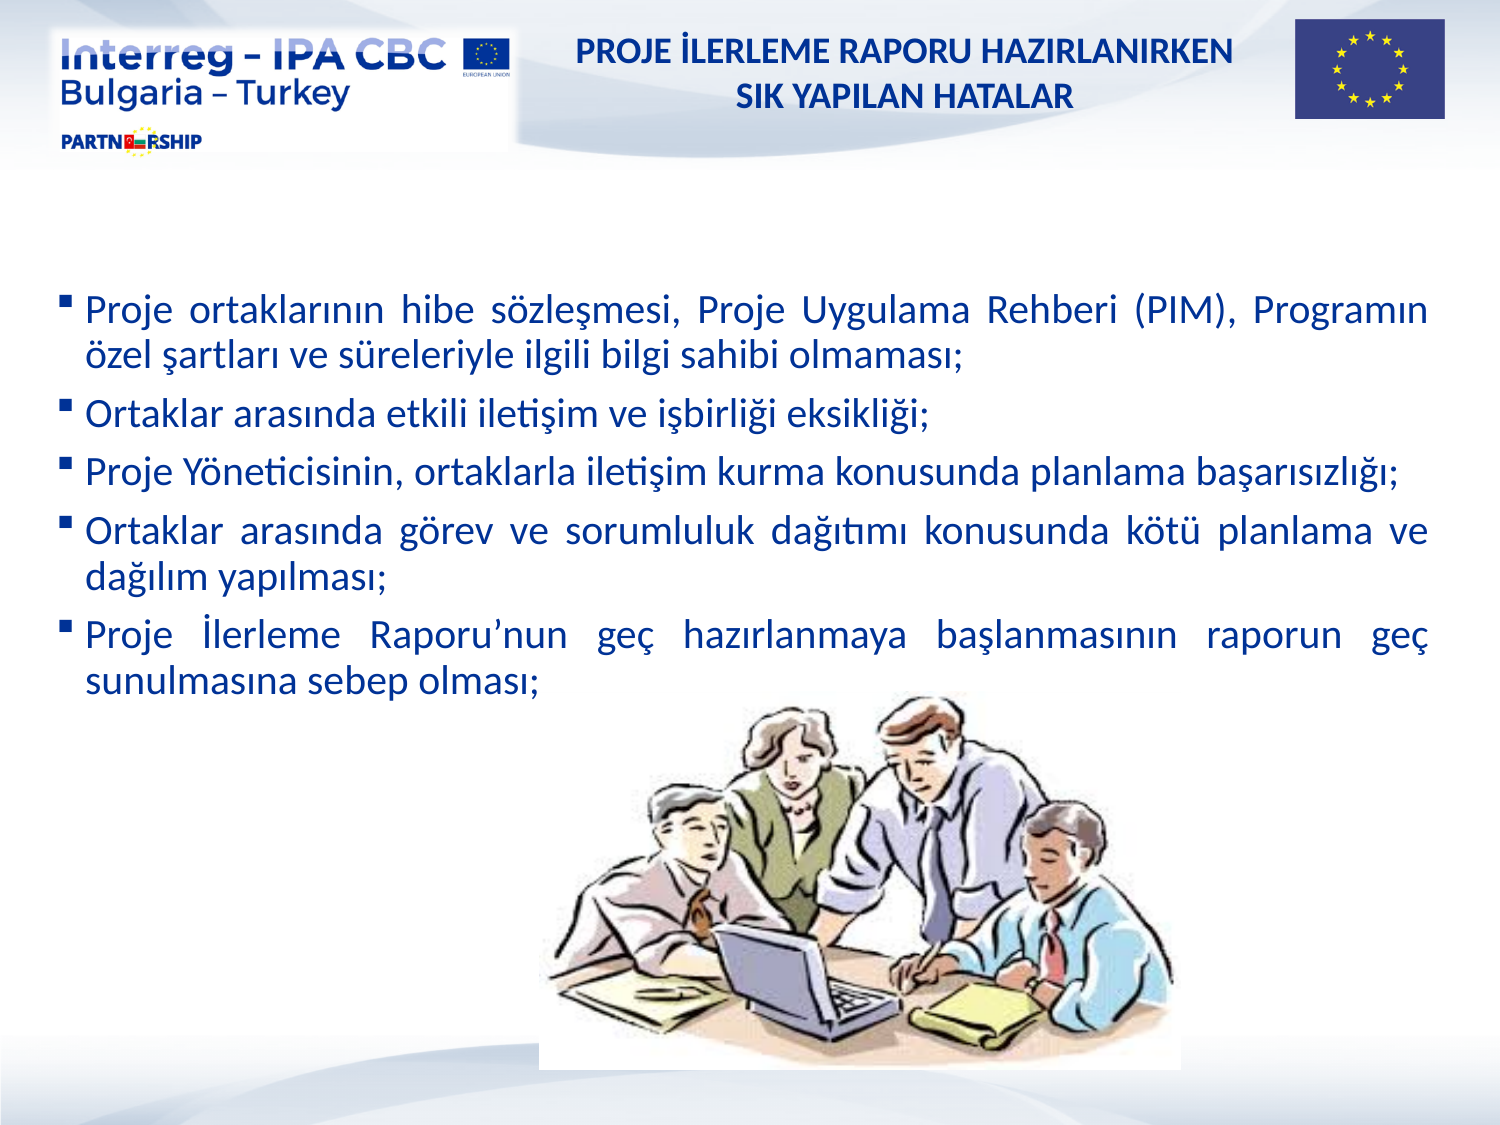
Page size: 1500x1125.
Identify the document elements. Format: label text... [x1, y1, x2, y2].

text_box Proje ortaklarının hibe sözleşmesi, Proje Uygulama Rehberi (PIM), Programın özel şartları ve süreleriyle ilgili bilgi sahibi olmaması; Ortaklar arasında etkili iletişim ve işbirliği eksikliği; Proje Yöneticisinin, ortaklarla iletişim kurma konusunda planlama başarısızlığı; Ortaklar arasında görev ve sorumluluk dağıtımı konusunda kötü planlama ve dağılım yapılması; Proje İlerleme Raporu’nun geç hazırlanmaya başlanmasının raporun geç sunulmasına sebep olması; [41, 219, 1445, 1033]
picture [0, 691, 1500, 1125]
picture [0, 0, 1500, 170]
